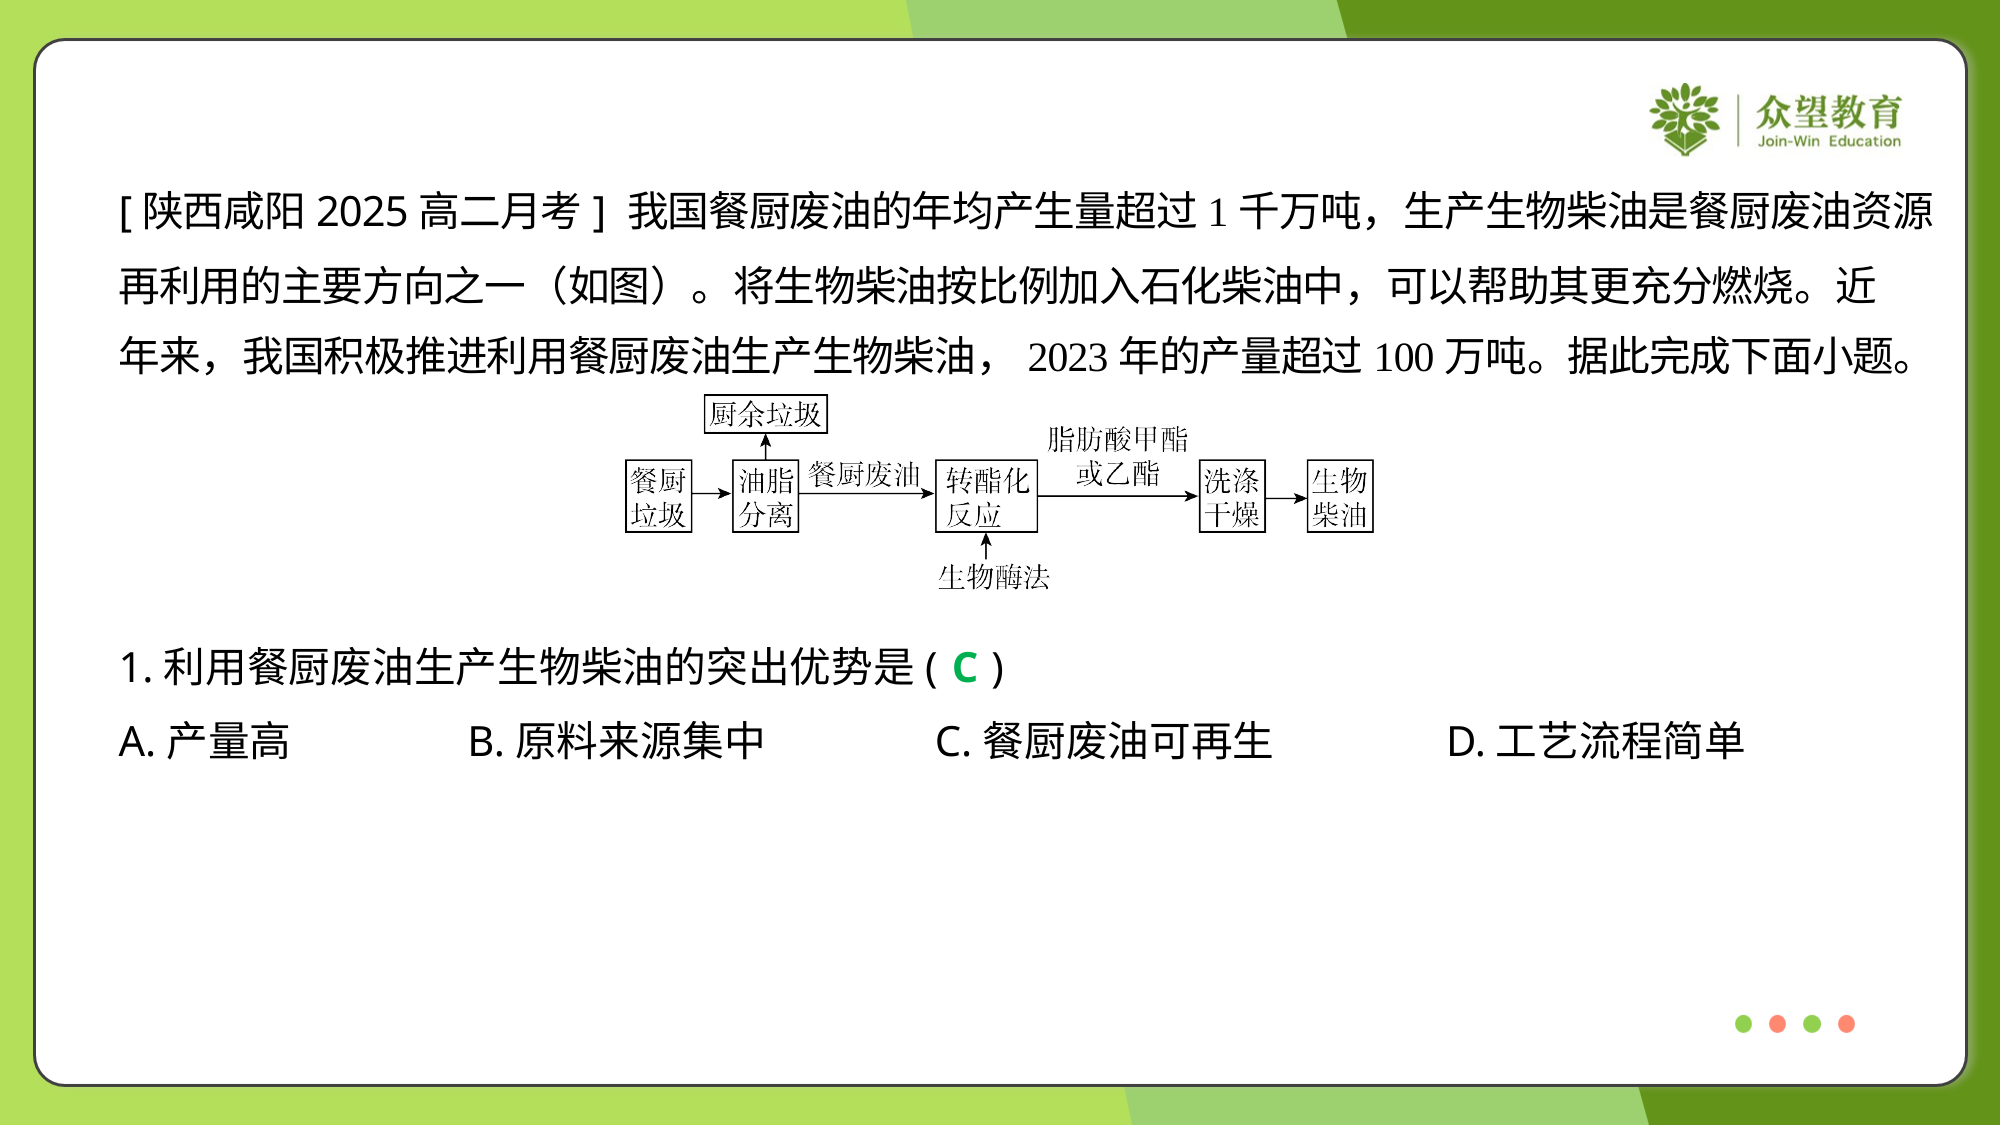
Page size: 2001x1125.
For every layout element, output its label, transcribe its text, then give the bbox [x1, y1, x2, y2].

picture [0, 0, 2000, 1125]
text_box A.产量高 B.原料来源集中 C.餐厨废油可再生 D.工艺流程简单 [118, 689, 1883, 757]
text_box [陕西咸阳2025高二月考] 我国餐厨废油的年均产生量超过1千万吨，生产生物柴油是餐厨废油资源 再利用的主要方向之一（如图）。将生物柴油按比例加入石化柴油中，可以帮助其更充分燃烧。近 年来，我国积极推进利用餐厨废油生产生物柴油，2023年的产量超过100万吨。据此完成下面小题。 [118, 159, 1883, 373]
text_box 1.利用餐厨废油生产生物柴油的突出优势是( ) [118, 615, 935, 683]
text_box C [935, 615, 995, 683]
text_box 1.利用餐厨废油生产生物柴油的突出优势是( ) [995, 615, 1883, 683]
